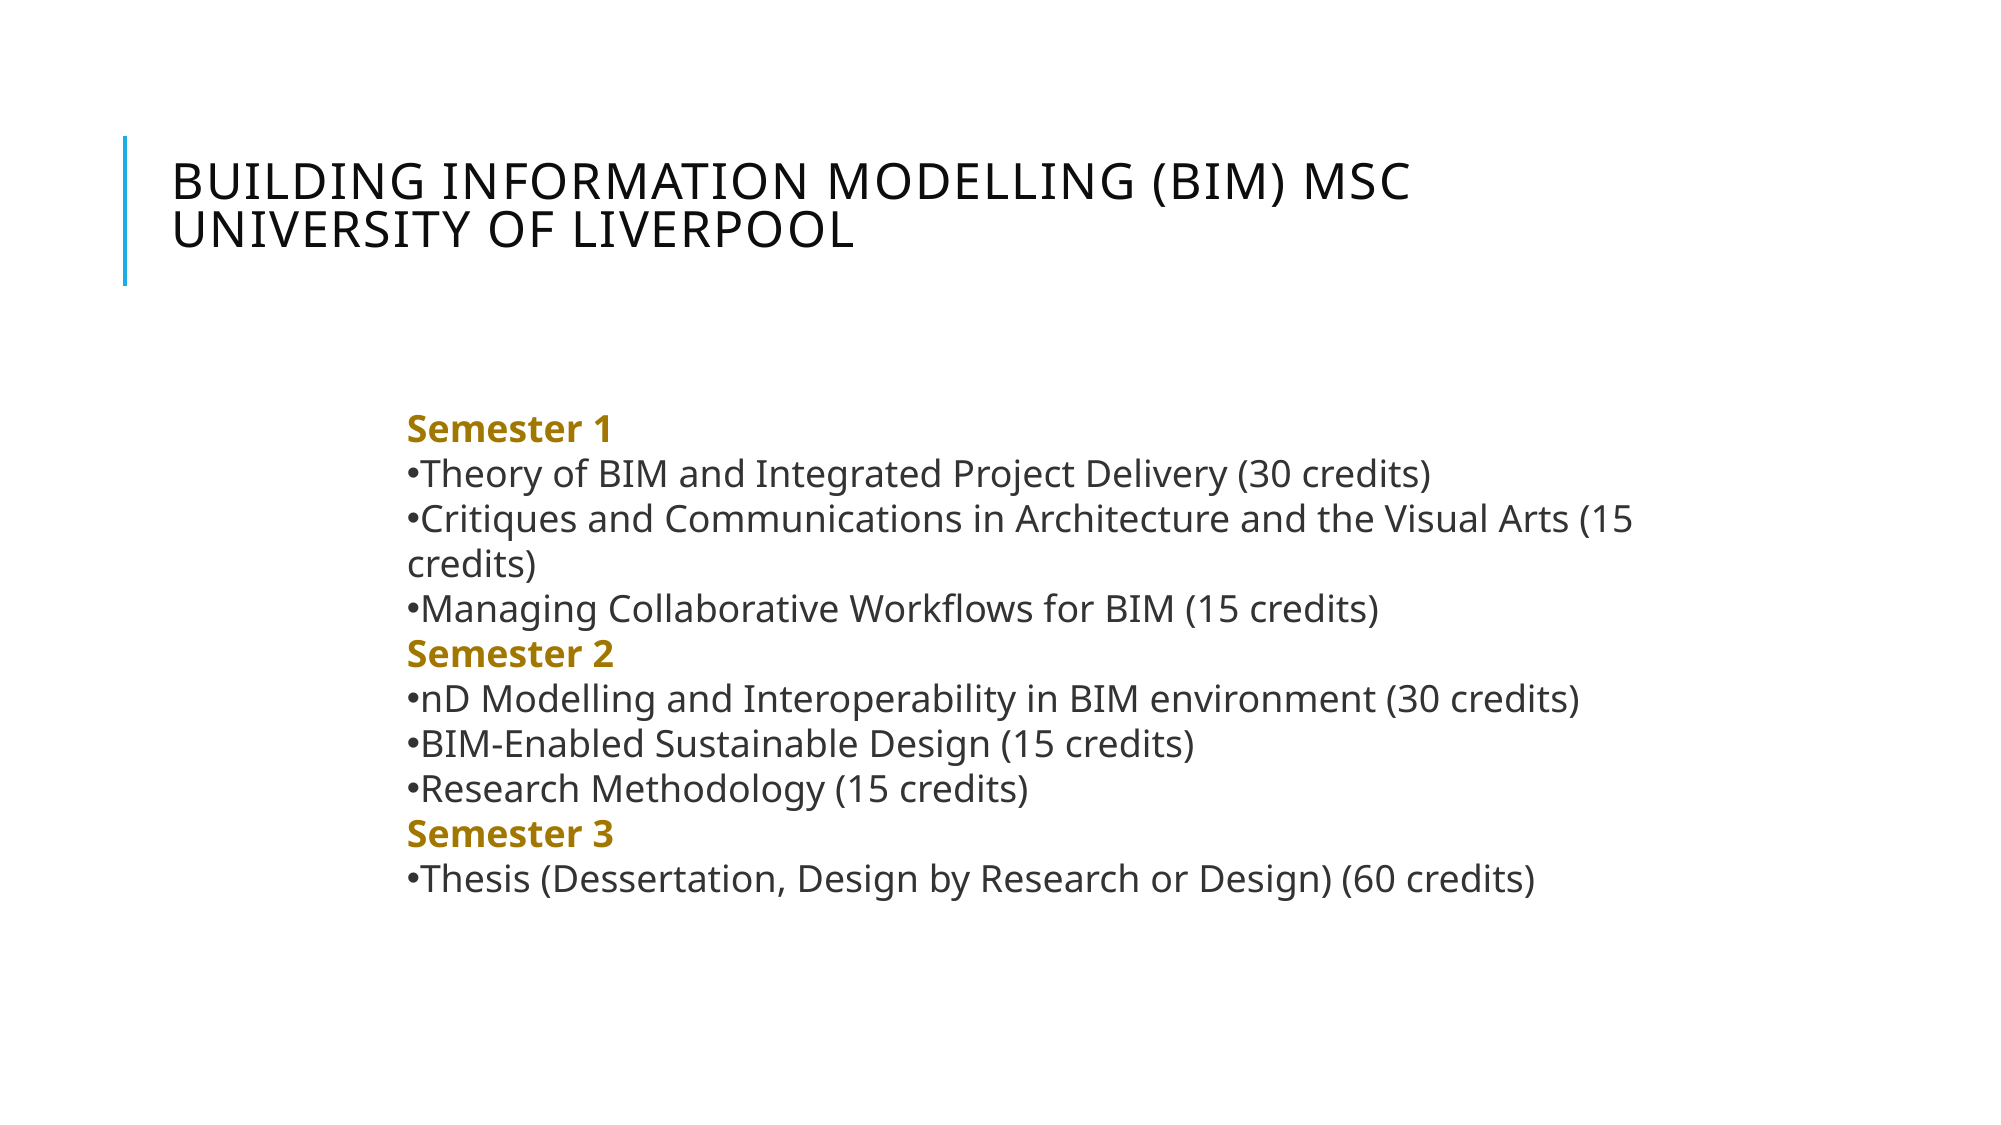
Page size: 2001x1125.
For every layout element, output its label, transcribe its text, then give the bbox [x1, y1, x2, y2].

title Building Information Modelling (BIM) MSc University of Liverpool [156, 100, 1882, 318]
text_box Semester 1 Theory of BIM and Integrated Project Delivery (30 credits) Critiques and Communications in Architecture and the Visual Arts (15 credits) Managing Collaborative Workflows for BIM (15 credits) Semester 2 nD Modelling and Interoperability in BIM environment (30 credits) BIM-Enabled Sustainable Design (15 credits) Research Methodology (15 credits) Semester 3 Thesis (Dessertation, Design by Research or Design) (60 credits) [392, 397, 1684, 907]
